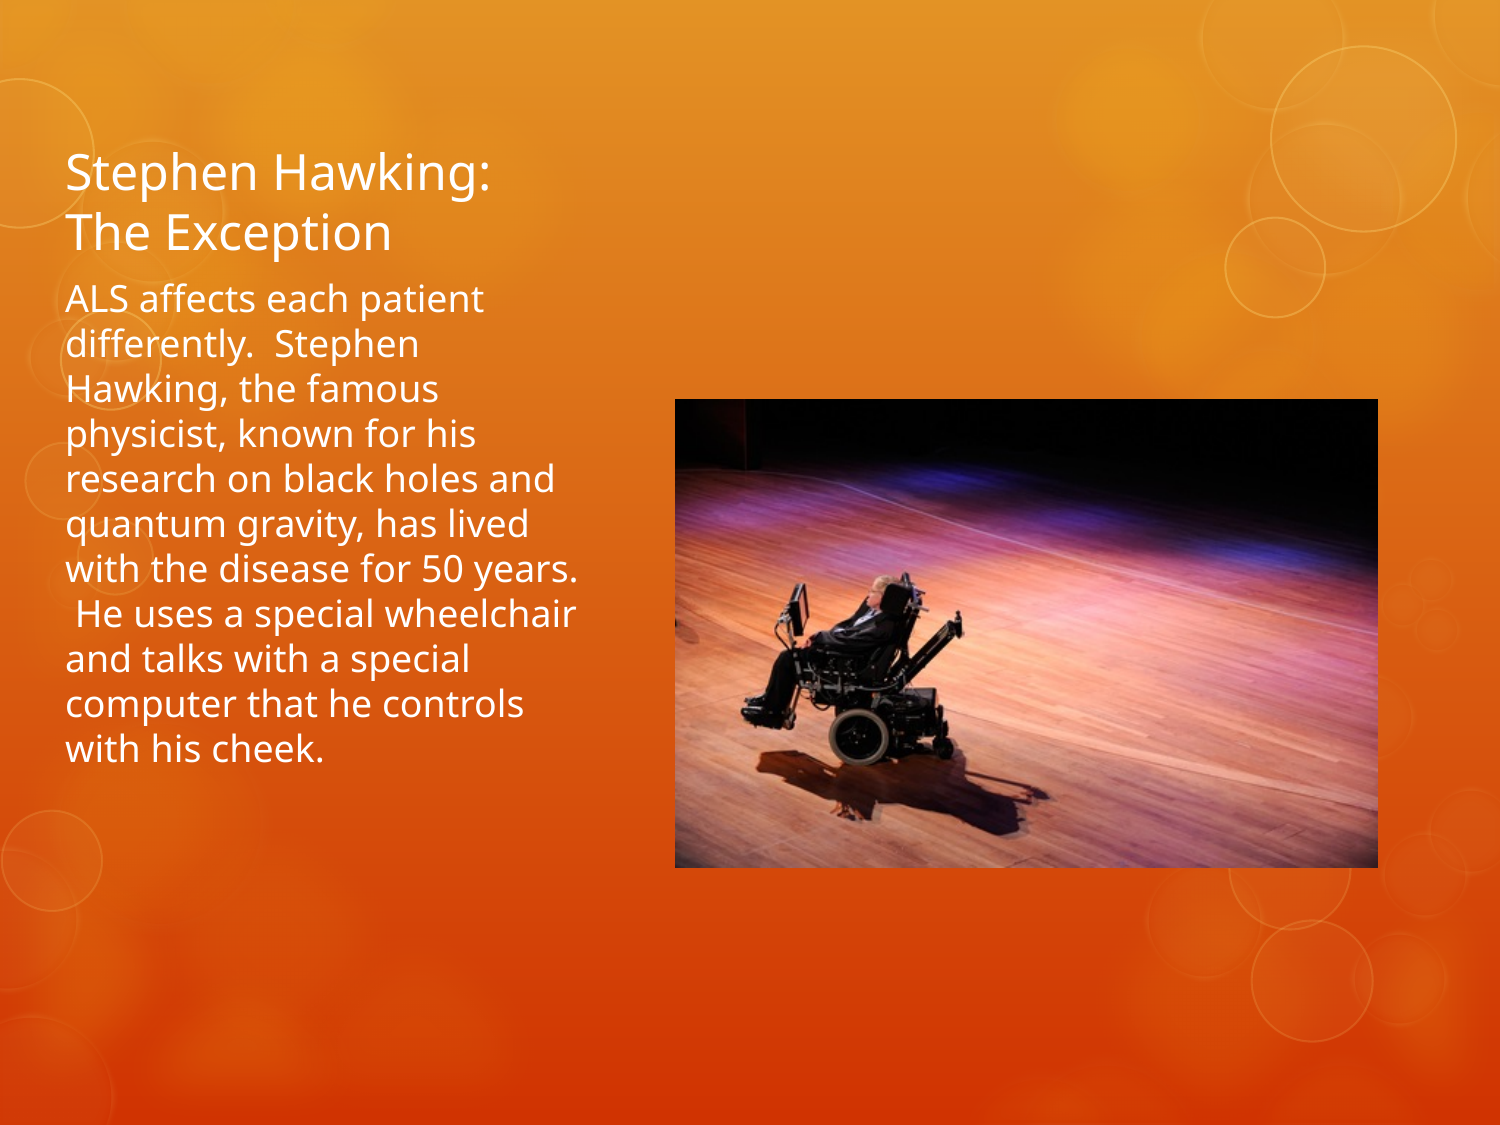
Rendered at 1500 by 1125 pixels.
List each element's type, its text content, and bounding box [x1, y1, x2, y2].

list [674, 399, 1378, 869]
title Stephen Hawking: The Exception [50, 73, 603, 267]
list ALS affects each patient differently. Stephen Hawking, the famous physicist, known for his research on black holes and quantum gravity, has lived with the disease for 50 years. He uses a special wheelchair and talks with a special computer that he controls with his cheek. [50, 267, 603, 962]
